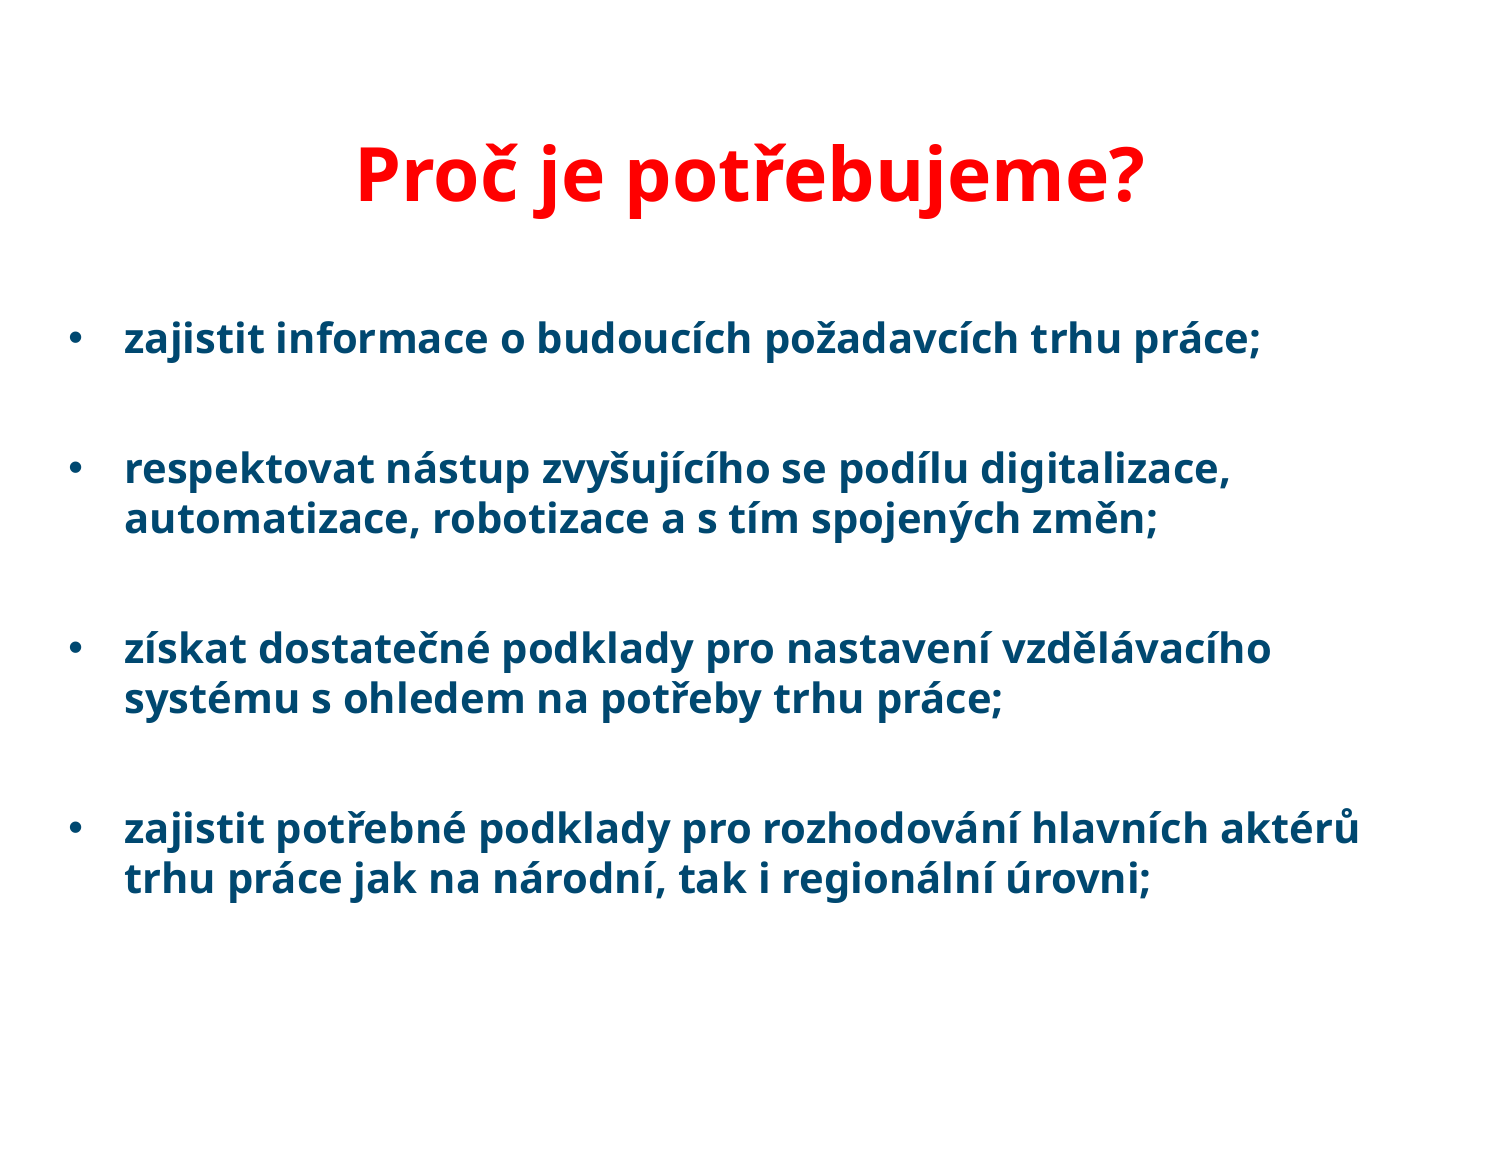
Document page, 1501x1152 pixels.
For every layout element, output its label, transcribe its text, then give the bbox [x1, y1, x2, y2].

list zajistit informace o budoucích požadavcích trhu práce; respektovat nástup zvyšujícího se podílu digitalizace, automatizace, robotizace a s tím spojených změn; získat dostatečné podklady pro nastavení vzdělávacího systému s ohledem na potřeby trhu práce; zajistit potřebné podklady pro rozhodování hlavních aktérů trhu práce jak na národní, tak i regionální úrovni; [53, 304, 1448, 1037]
title Proč je potřebujeme? [53, 91, 1448, 224]
